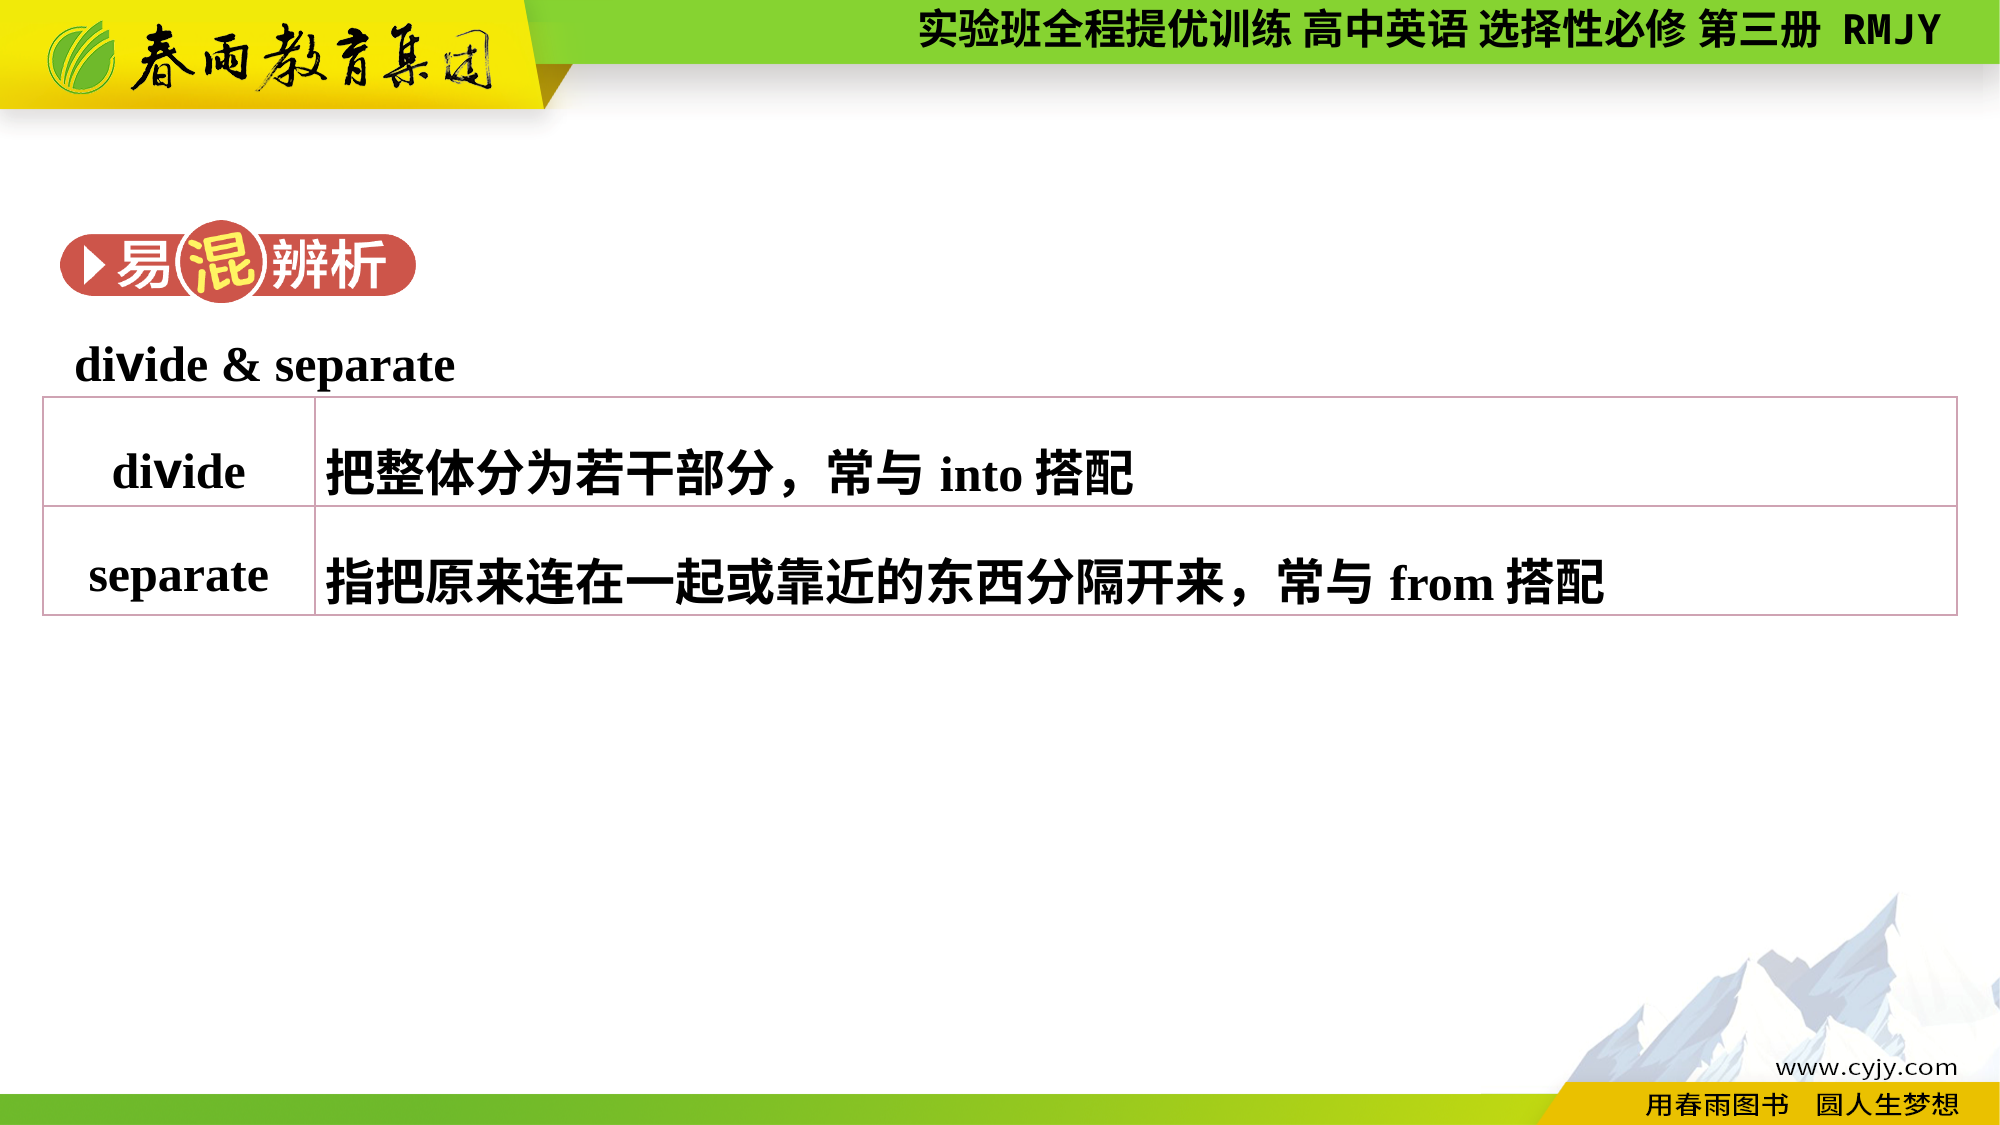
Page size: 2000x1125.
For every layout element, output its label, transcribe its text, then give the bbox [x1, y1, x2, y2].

table_header 把整体分为若干部分，常与into搭配 [316, 398, 1956, 505]
picture [0, 0, 2000, 1125]
table_cell separate [44, 507, 314, 614]
list divide & separate [59, 293, 1944, 391]
table_header divide [44, 398, 314, 505]
table_cell 指把原来连在一起或靠近的东西分隔开来，常与from搭配 [316, 507, 1956, 614]
